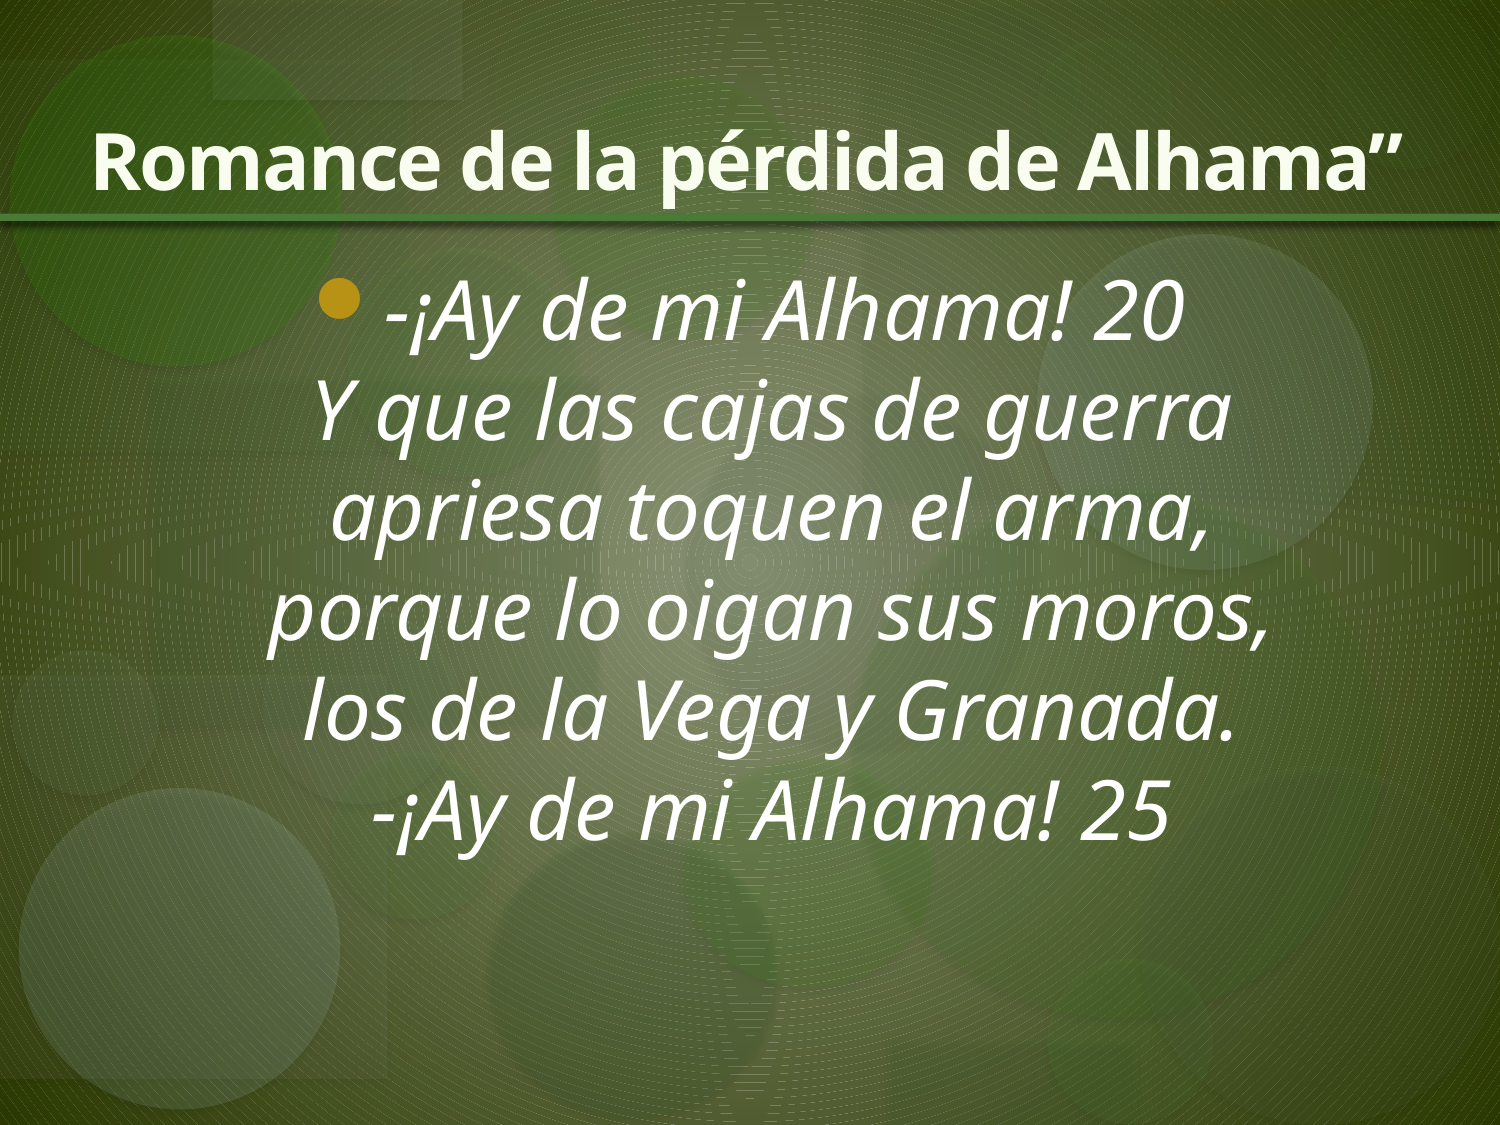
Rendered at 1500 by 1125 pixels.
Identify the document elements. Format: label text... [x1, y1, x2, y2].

title Romance de la pérdida de Alhama” [75, 26, 1425, 214]
list -¡Ay de mi Alhama! 20 Y que las cajas de guerra apriesa toquen el arma, porque lo oigan sus moros, los de la Vega y Granada. -¡Ay de mi Alhama! 25 [75, 249, 1425, 1000]
